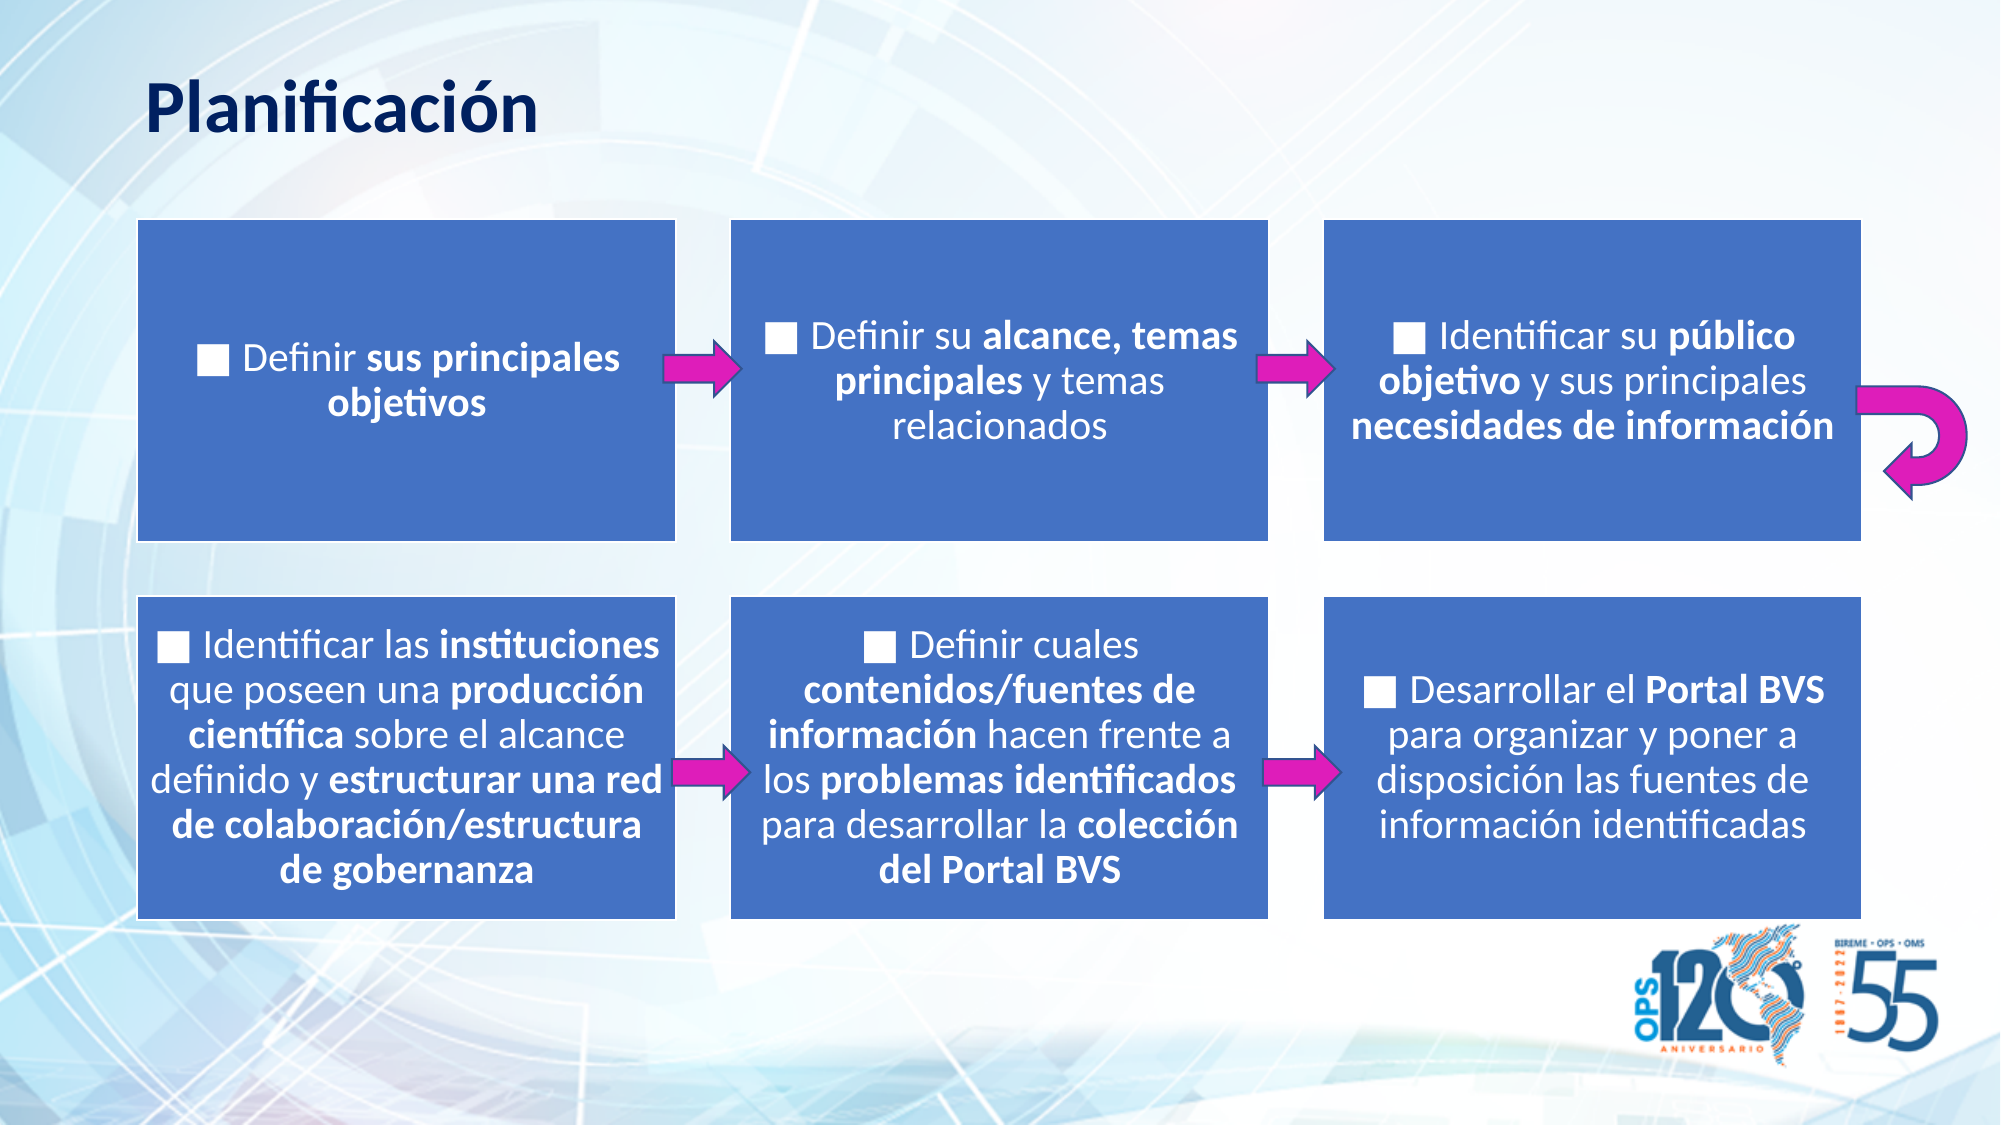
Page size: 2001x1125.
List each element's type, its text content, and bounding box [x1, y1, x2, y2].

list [137, 212, 1863, 927]
title Planificación [130, 0, 1856, 218]
picture [0, 0, 2001, 1125]
text_box [1863, 385, 1968, 502]
